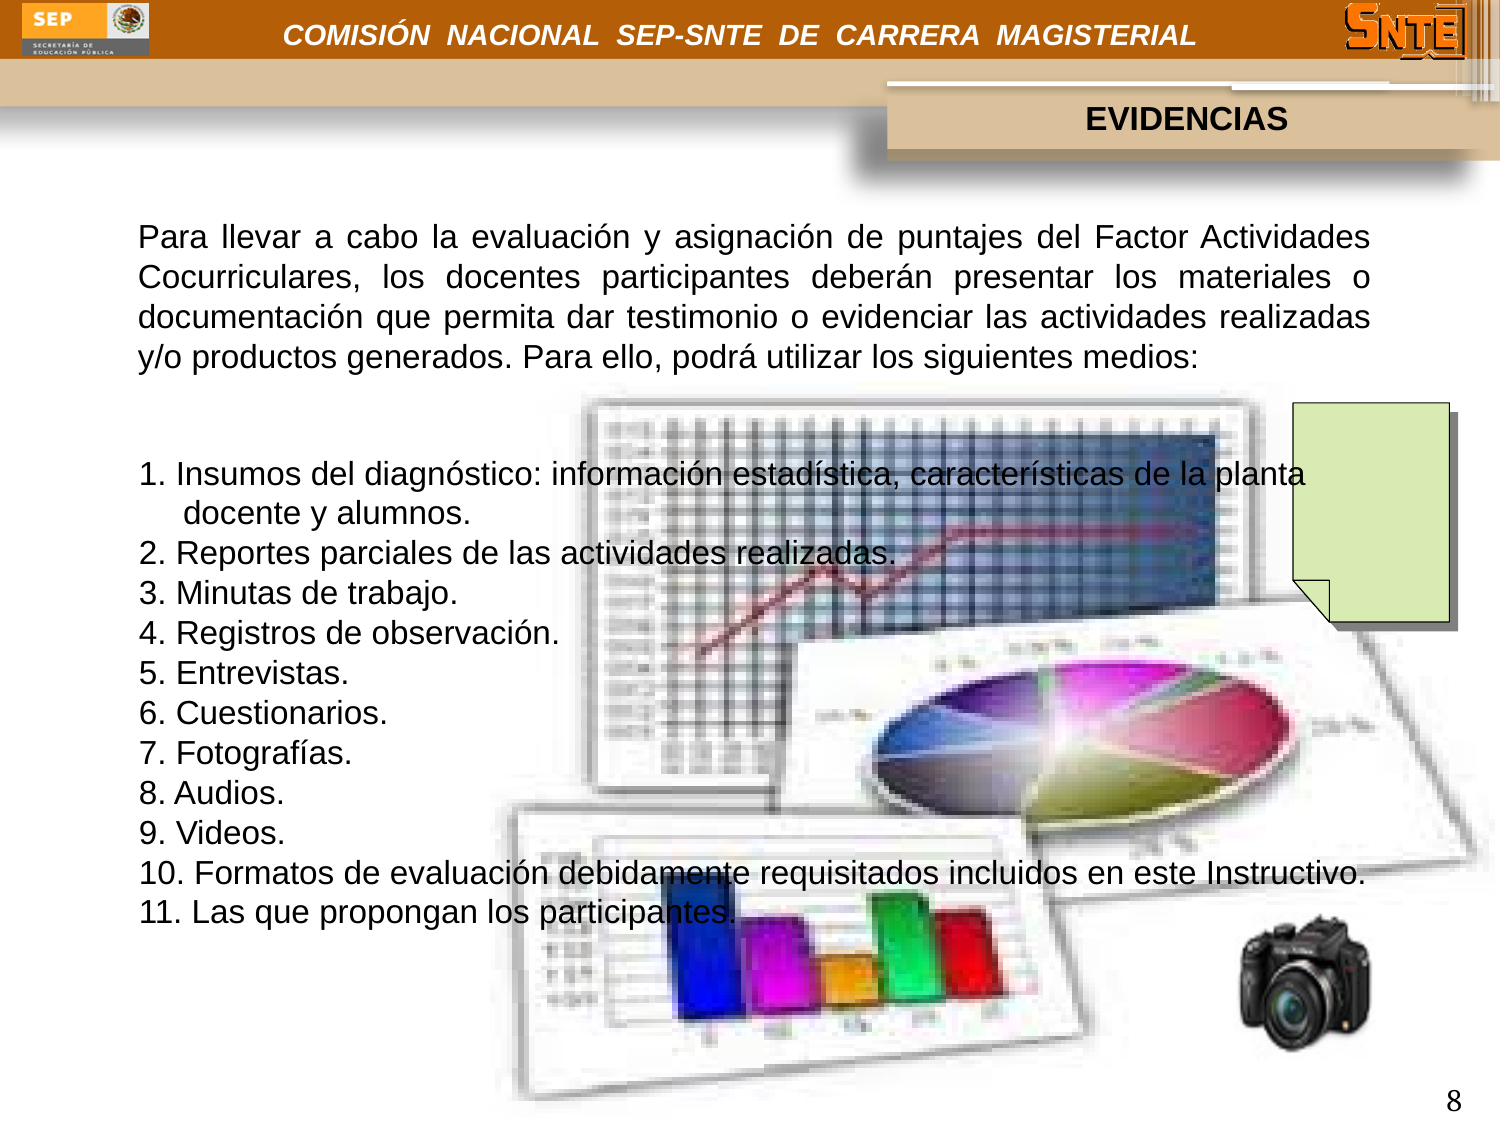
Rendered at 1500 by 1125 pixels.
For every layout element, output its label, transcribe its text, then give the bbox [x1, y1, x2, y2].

picture [22, 3, 149, 56]
text_box Para llevar a cabo la evaluación y asignación de puntajes del Factor Actividades Cocurriculares, los docentes participantes deberán presentar los materiales o documentación que permita dar testimonio o evidenciar las actividades realizadas y/o productos generados. Para ello, podrá utilizar los siguientes medios: [123, 207, 1388, 383]
text_box EVIDENCIAS [986, 89, 1388, 145]
picture [1345, 3, 1467, 60]
picture [489, 382, 1495, 1118]
text_box 1. Insumos del diagnóstico: información estadística, características de la planta docente y alumnos. 2. Reportes parciales de las actividades realizadas. 3. Minutas de trabajo. 4. Registros de observación. 5. Entrevistas. 6. Cuestionarios. 7. Fotografías. 8. Audios. 9. Videos. 10. Formatos de evaluación debidamente requisitados incluidos en este Instructivo. 11. Las que propongan los participantes. [123, 444, 482, 938]
